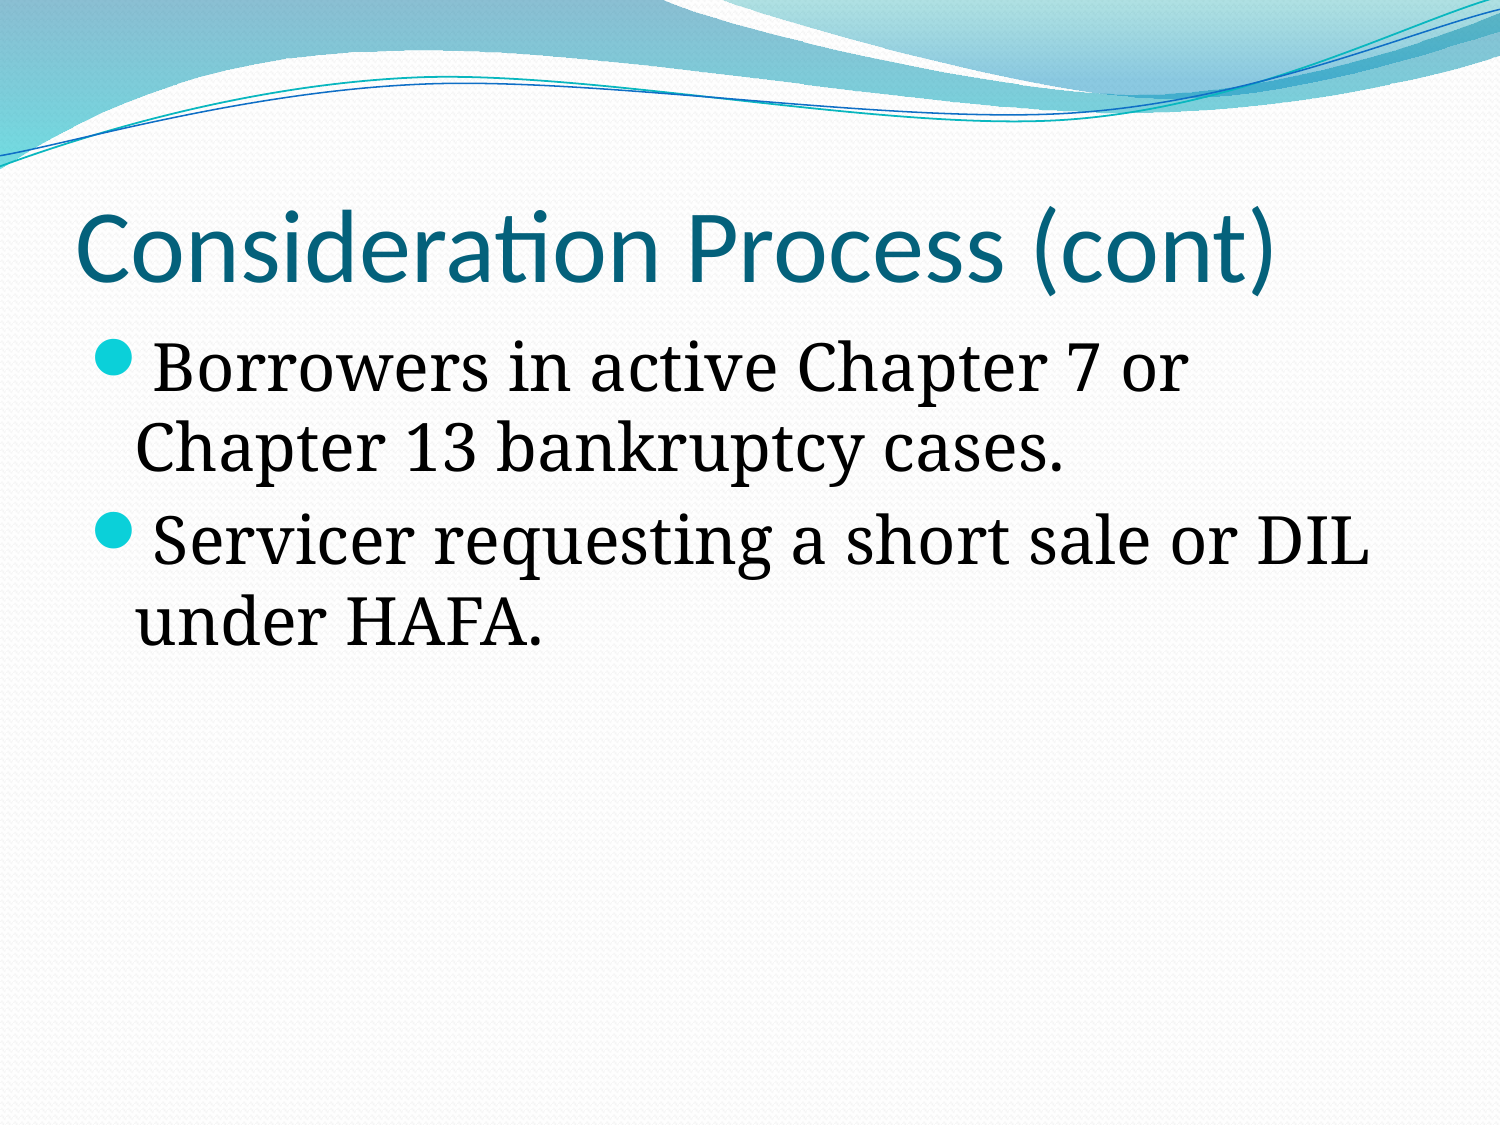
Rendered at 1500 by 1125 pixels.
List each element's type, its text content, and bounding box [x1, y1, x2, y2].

title Consideration Process (cont) [75, 115, 1425, 303]
list Borrowers in active Chapter 7 or Chapter 13 bankruptcy cases. Servicer requesting a short sale or DIL under HAFA. [75, 317, 1425, 1038]
